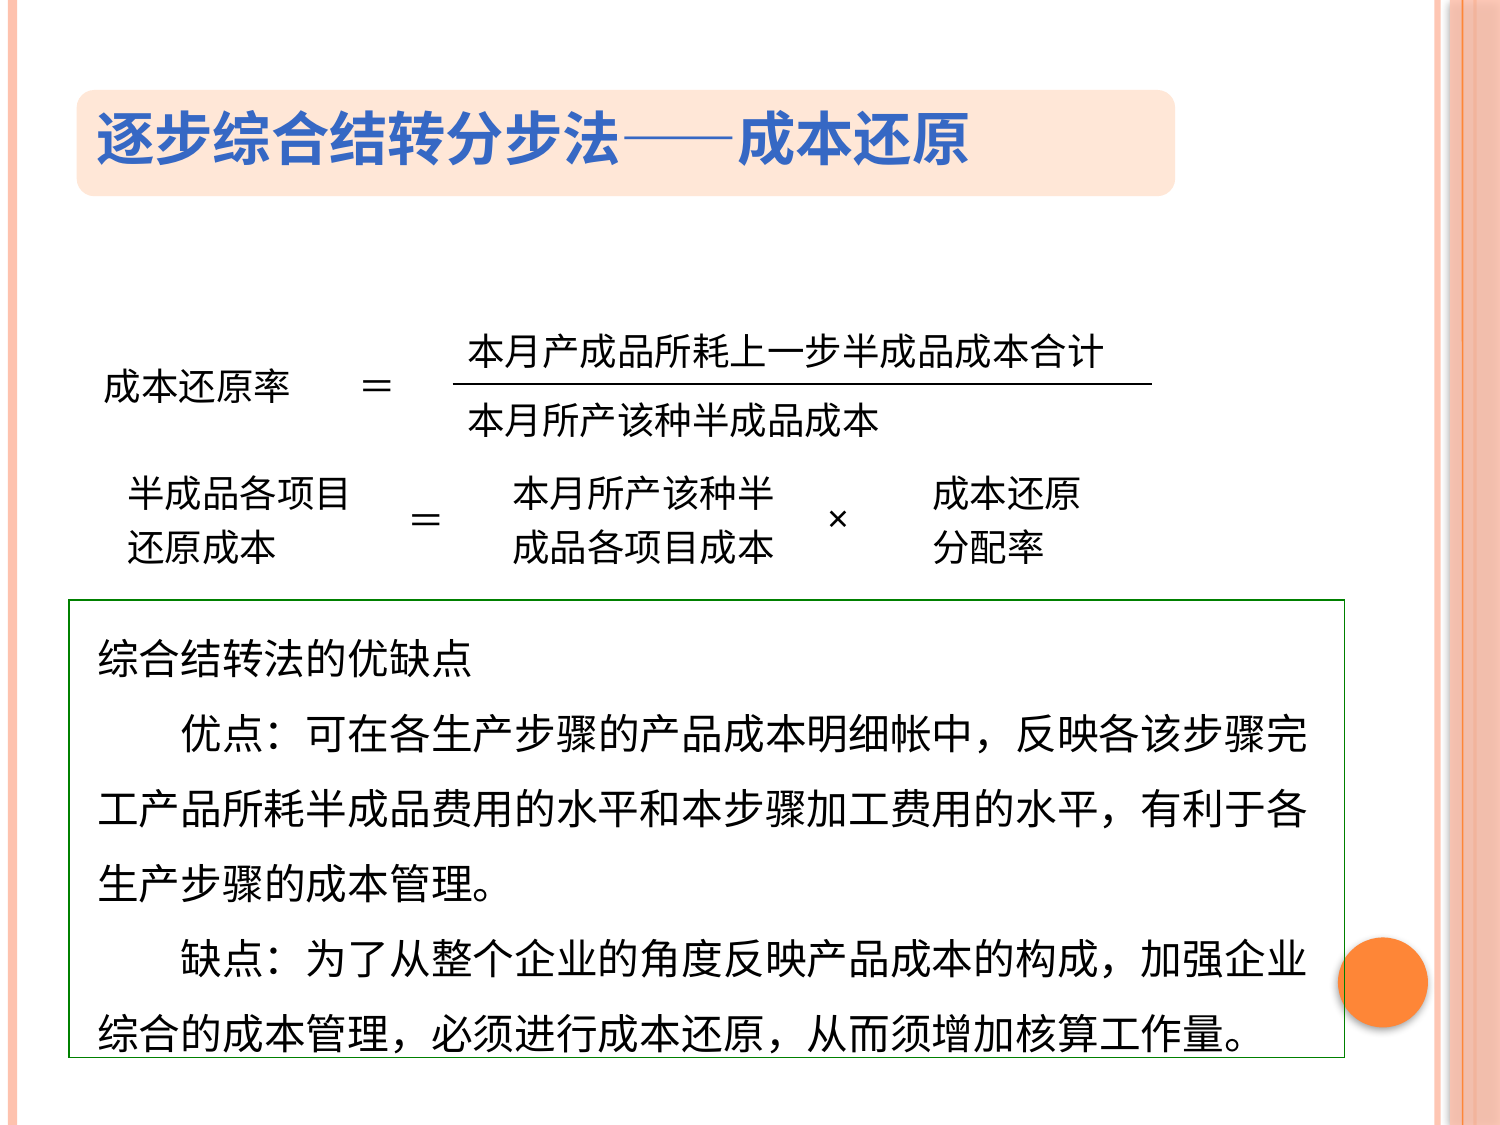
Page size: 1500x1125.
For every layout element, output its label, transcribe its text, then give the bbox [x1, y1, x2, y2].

table_header 成本还原率 [89, 314, 343, 453]
table_header 本月产成品所耗上一步半成品成本合计 [453, 314, 1152, 383]
table_header × [813, 456, 918, 580]
table_header 成本还原分配率 [918, 456, 1128, 580]
text_box 综合结转法的优缺点 优点：可在各生产步骤的产品成本明细帐中，反映各该步骤完工产品所耗半成品费用的水平和本步骤加工费用的水平，有利于各生产步骤的成本管理。 缺点：为了从整个企业的角度反映产品成本的构成，加强企业综合的成本管理，必须进行成本还原，从而须增加核算工作量。 [69, 600, 1345, 1058]
table_header ＝ [343, 314, 453, 453]
table_header 本月所产该种半成品各项目成本 [497, 456, 813, 580]
table_header ＝ [392, 456, 497, 580]
text_box 逐步综合结转分步法——成本还原 [76, 89, 1176, 197]
table_cell 本月所产该种半成品成本 [453, 385, 1152, 453]
table_header 半成品各项目 还原成本 [112, 456, 392, 580]
